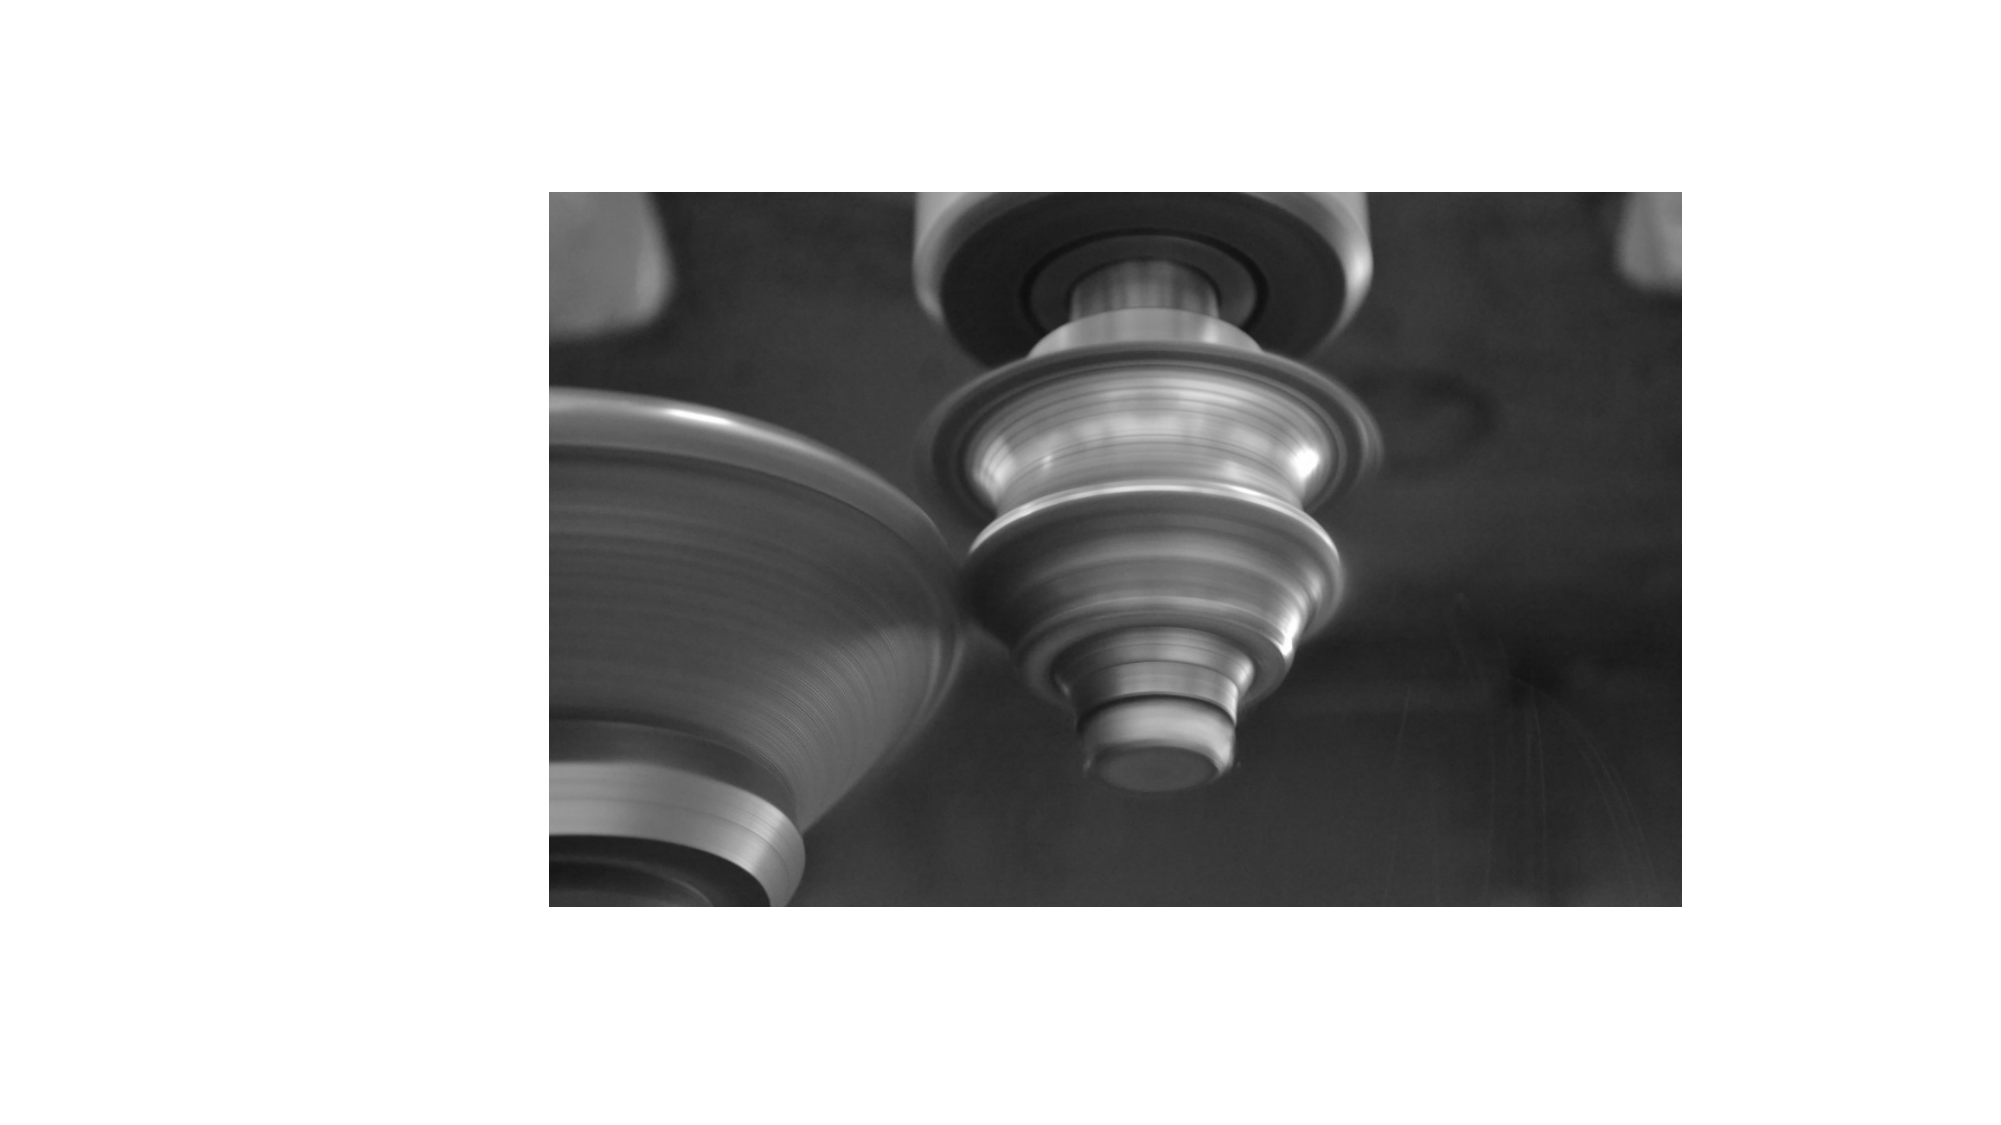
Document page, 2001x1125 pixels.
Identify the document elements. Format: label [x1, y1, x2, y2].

picture [549, 192, 1682, 907]
